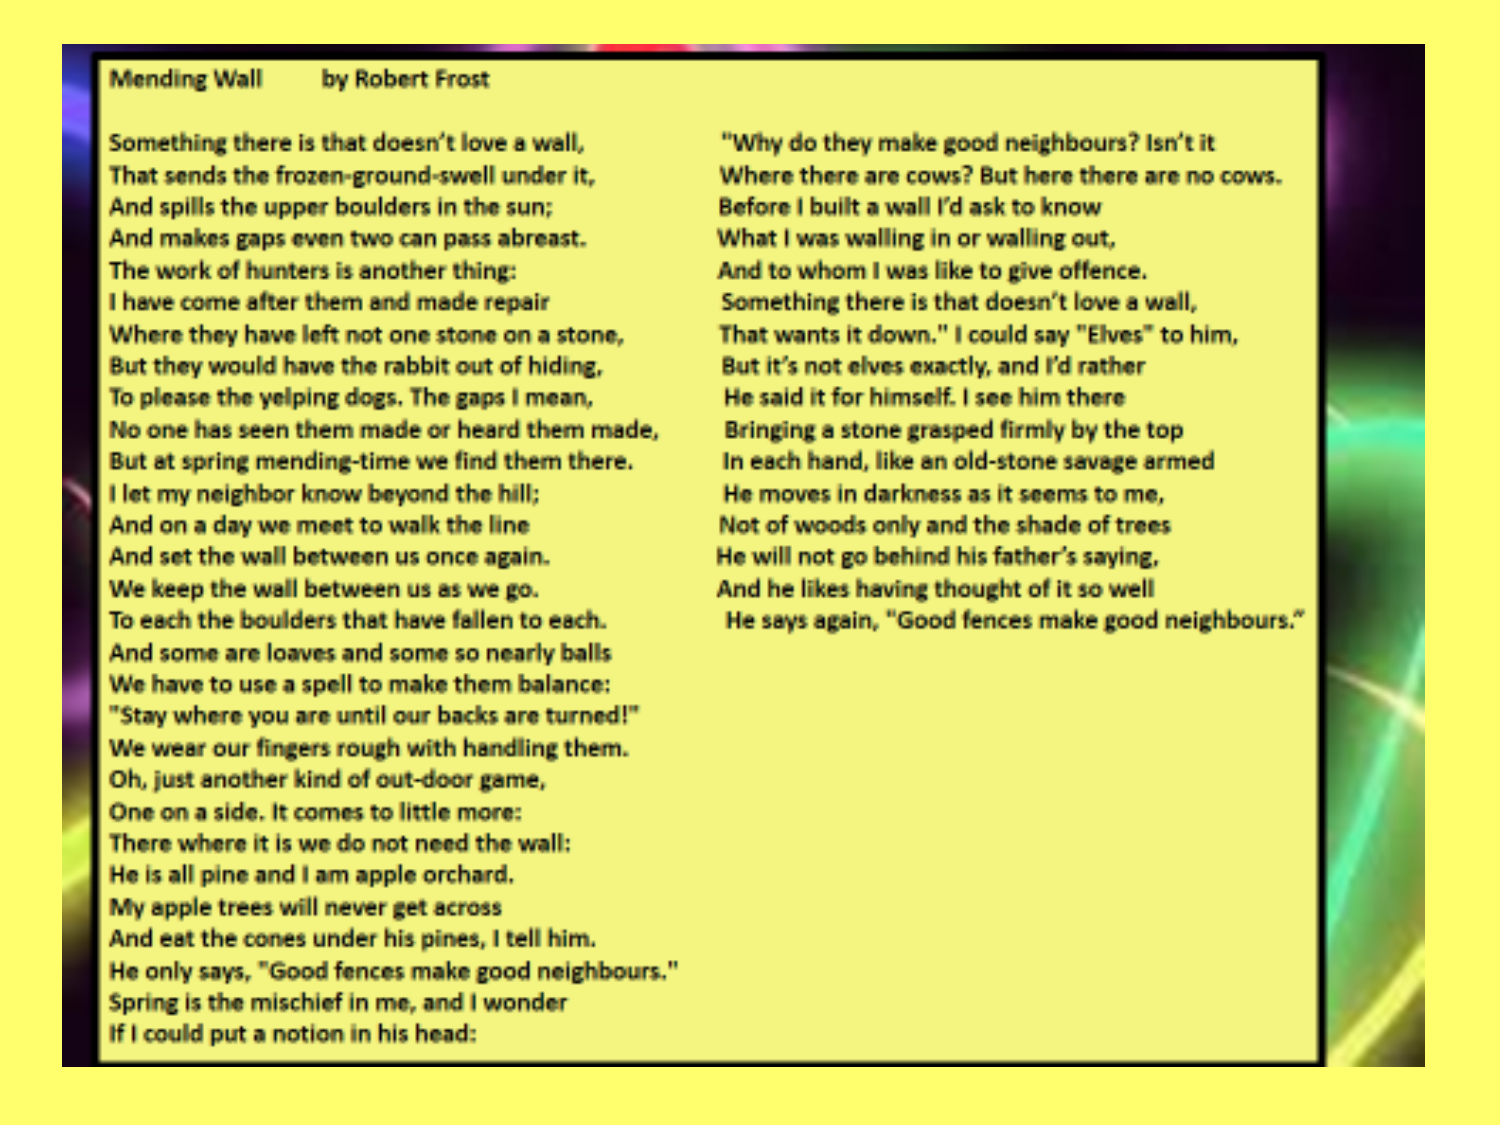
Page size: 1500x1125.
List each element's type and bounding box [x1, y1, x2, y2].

list [61, 44, 1426, 1068]
